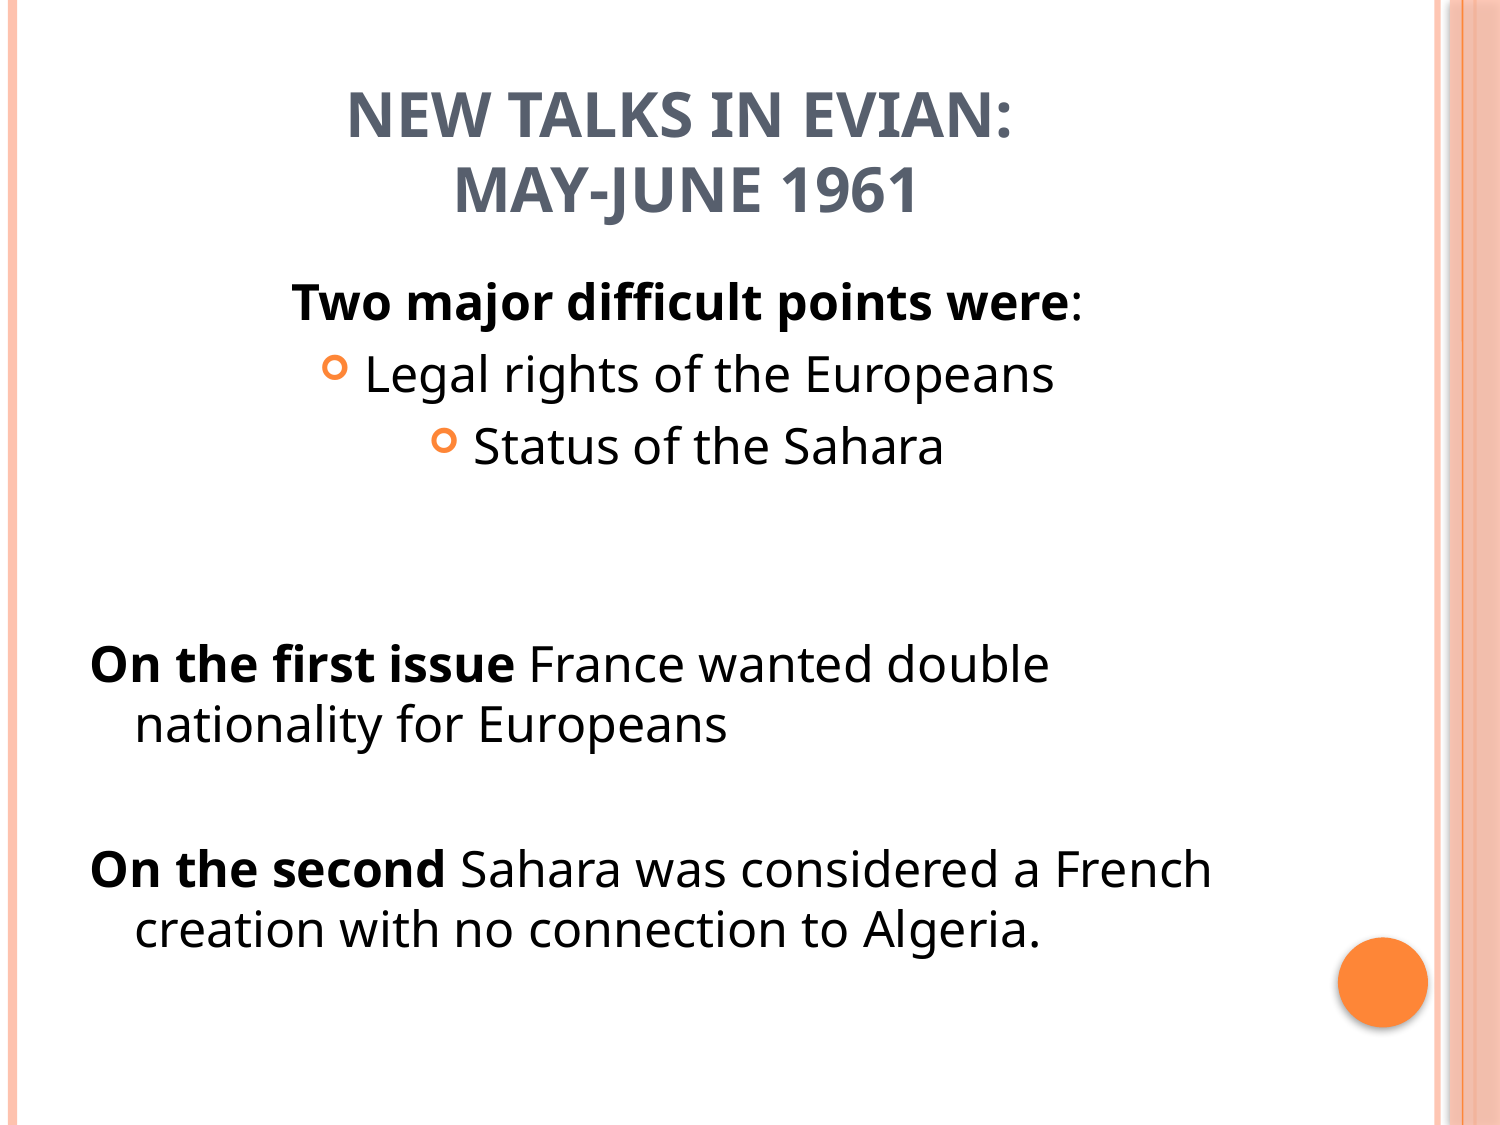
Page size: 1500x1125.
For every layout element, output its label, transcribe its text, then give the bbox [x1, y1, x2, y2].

title NEW TALKS IN EVIAN: MAY-JUNE 1961 [75, 45, 1300, 233]
list Two major difficult points were: Legal rights of the Europeans Status of the Sahara On the first issue France wanted double nationality for Europeans On the second Sahara was considered a French creation with no connection to Algeria. [75, 262, 1300, 1062]
